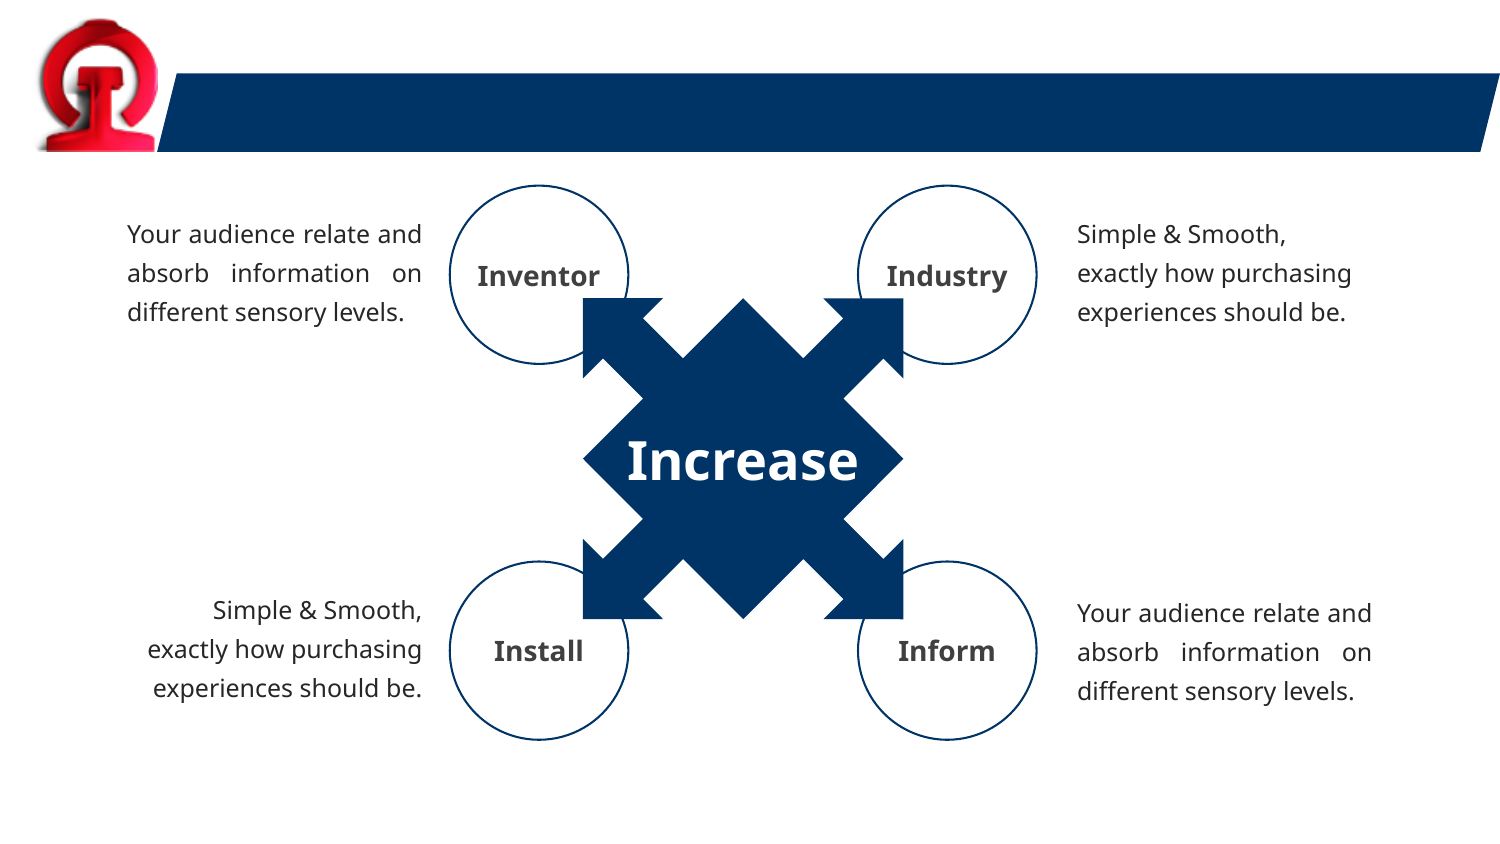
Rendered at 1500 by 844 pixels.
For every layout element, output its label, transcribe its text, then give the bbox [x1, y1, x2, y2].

text_box Your audience relate and absorb information on different sensory levels. [110, 201, 440, 335]
text_box Your audience relate and absorb information on different sensory levels. [1060, 580, 1390, 714]
text_box Simple & Smooth, exactly how purchasing experiences should be. [1060, 201, 1390, 335]
text_box Increase [582, 298, 904, 620]
text_box Simple & Smooth, exactly how purchasing experiences should be. [110, 577, 440, 711]
text_box Inventor [449, 185, 629, 364]
text_box Install [449, 561, 629, 740]
text_box Inform [858, 561, 1037, 740]
picture [31, 16, 158, 152]
text_box [147, 43, 650, 92]
text_box Industry [858, 185, 1037, 364]
